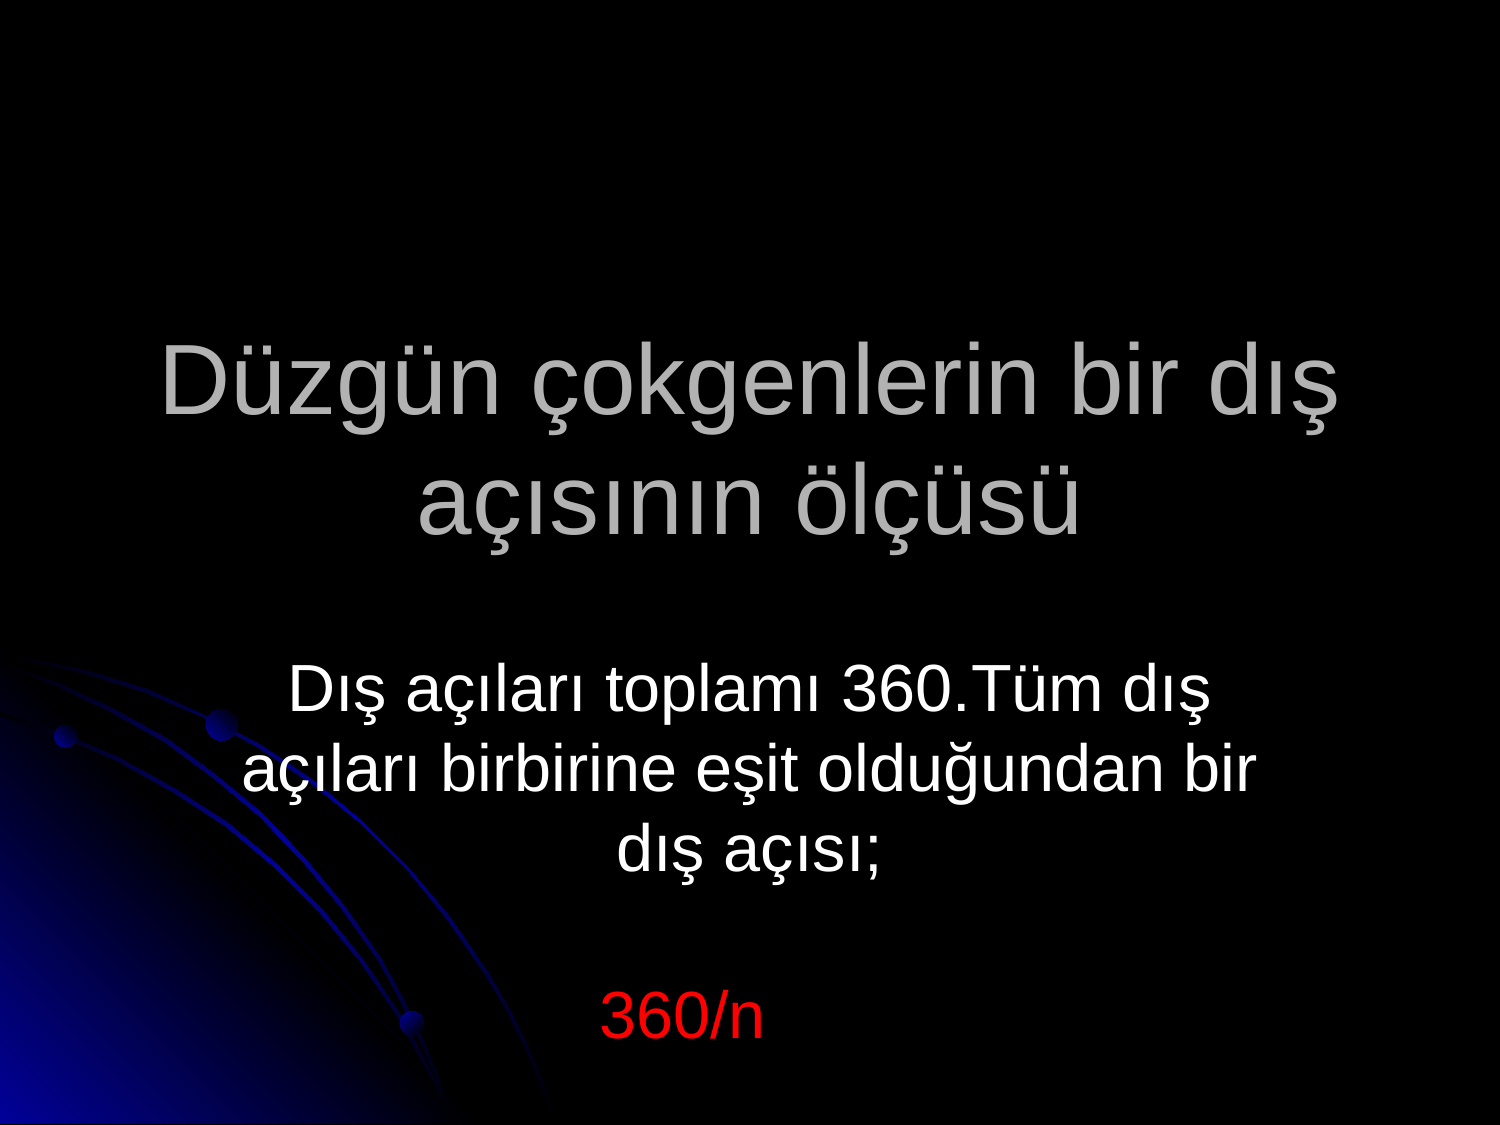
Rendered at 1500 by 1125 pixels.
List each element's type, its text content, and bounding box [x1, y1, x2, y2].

title Düzgün çokgenlerin bir dış açısının ölçüsü [112, 306, 1388, 563]
text_box 360/n [584, 964, 928, 1059]
subtitle Dış açıları toplamı 360.Tüm dış açıları birbirine eşit olduğundan bir dış açısı; [224, 637, 1276, 926]
